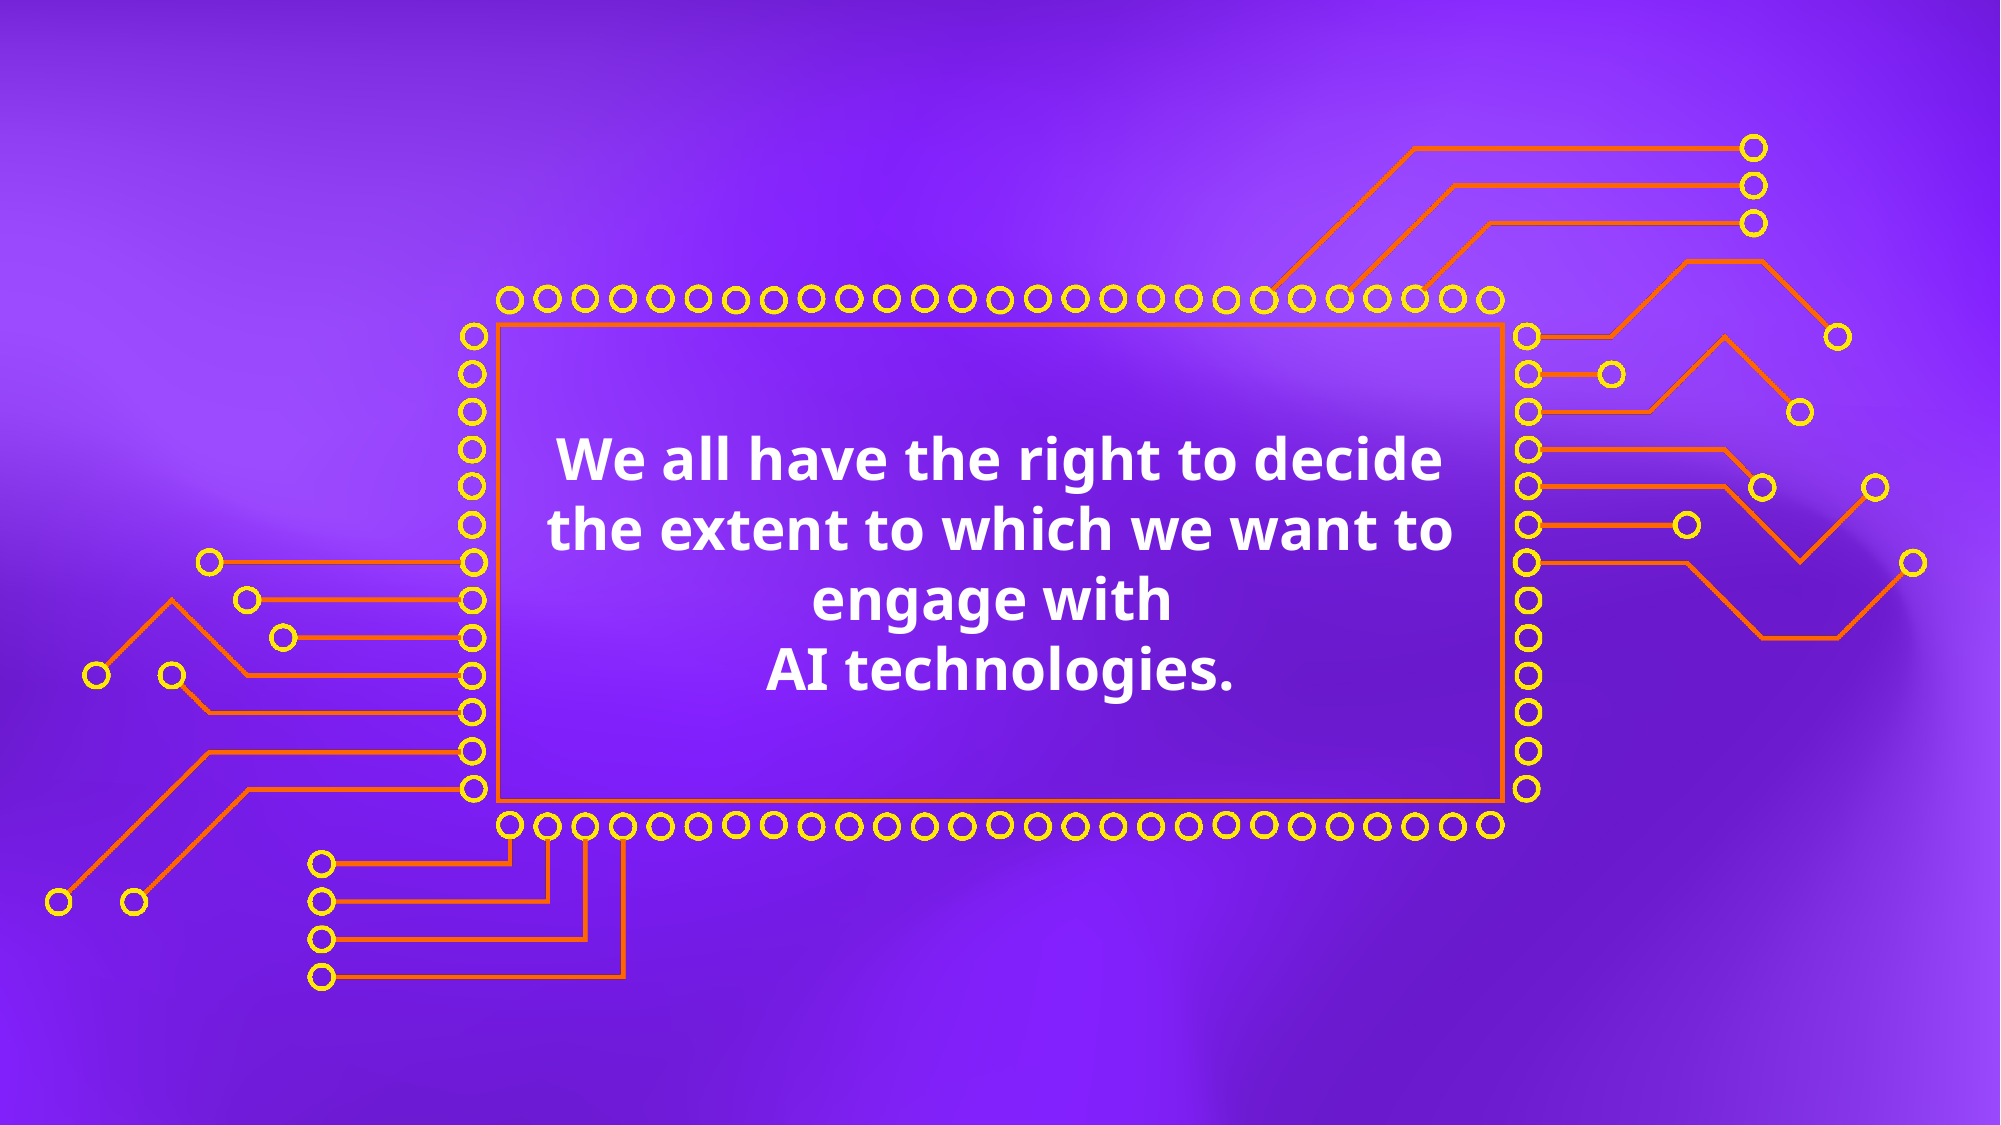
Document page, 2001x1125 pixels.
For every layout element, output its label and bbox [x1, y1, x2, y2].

text_box [0, 0, 2000, 1125]
